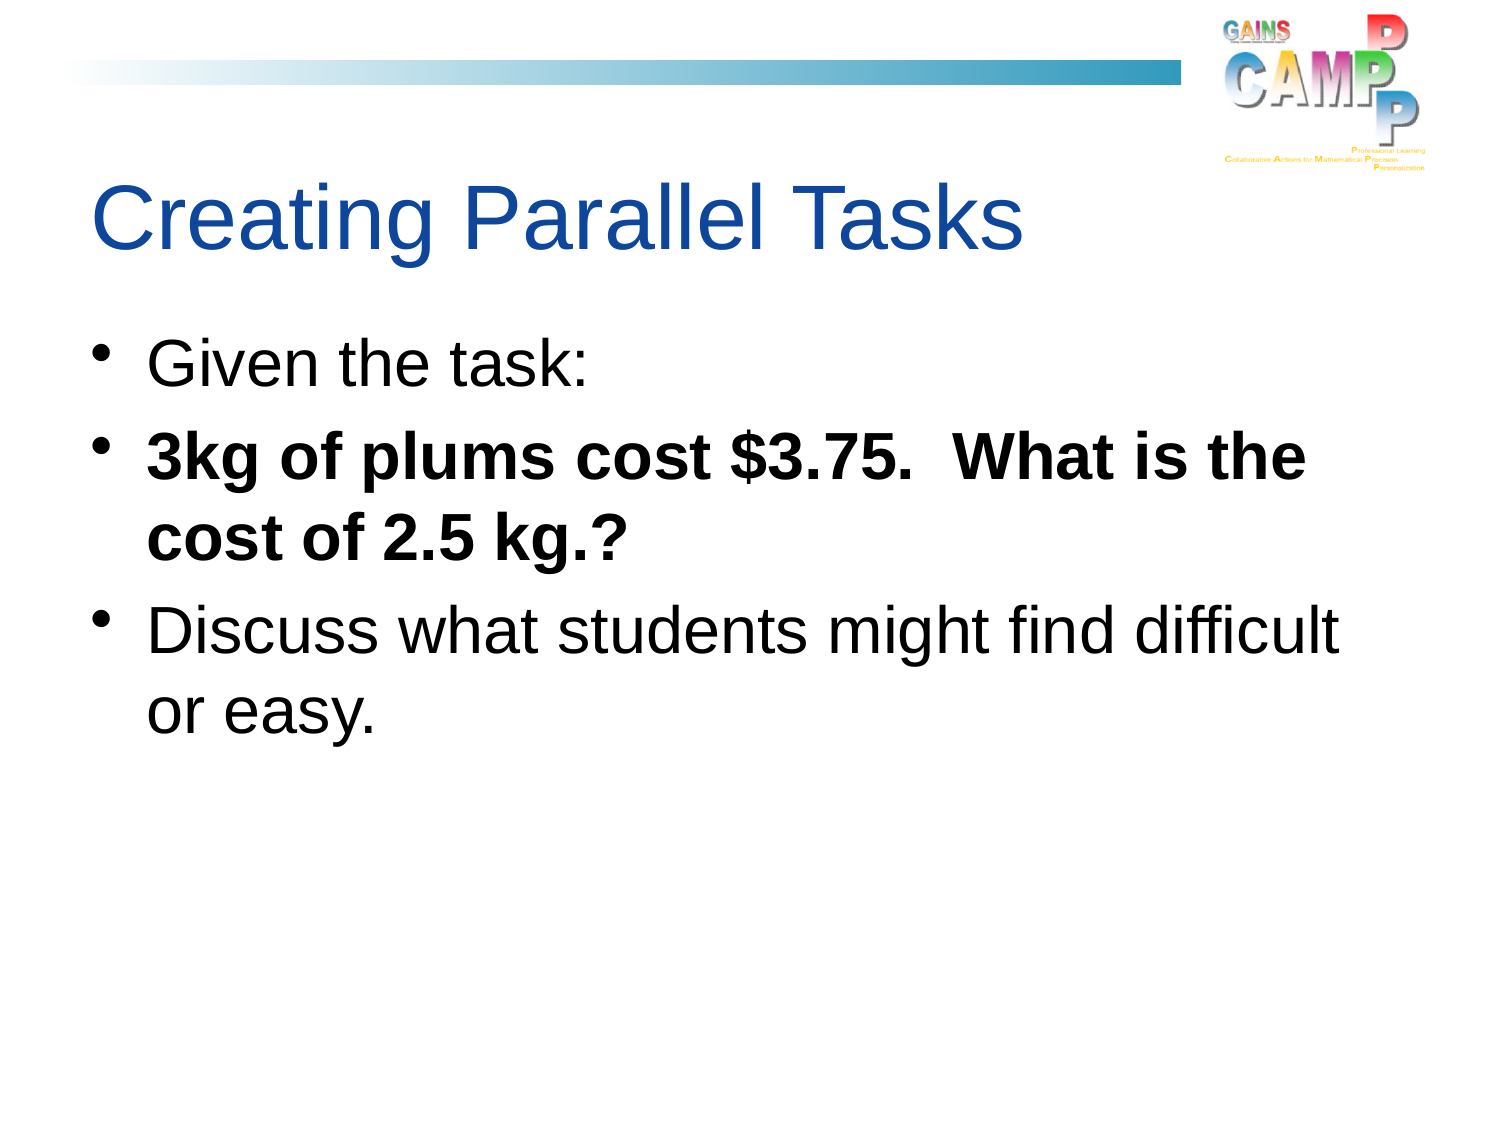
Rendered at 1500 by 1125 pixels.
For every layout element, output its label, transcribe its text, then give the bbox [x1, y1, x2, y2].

picture [1204, 0, 1442, 190]
title Creating Parallel Tasks [74, 124, 1426, 301]
list Given the task: 3kg of plums cost $3.75. What is the cost of 2.5 kg.? Discuss what students might find difficult or easy. [74, 312, 1426, 1088]
